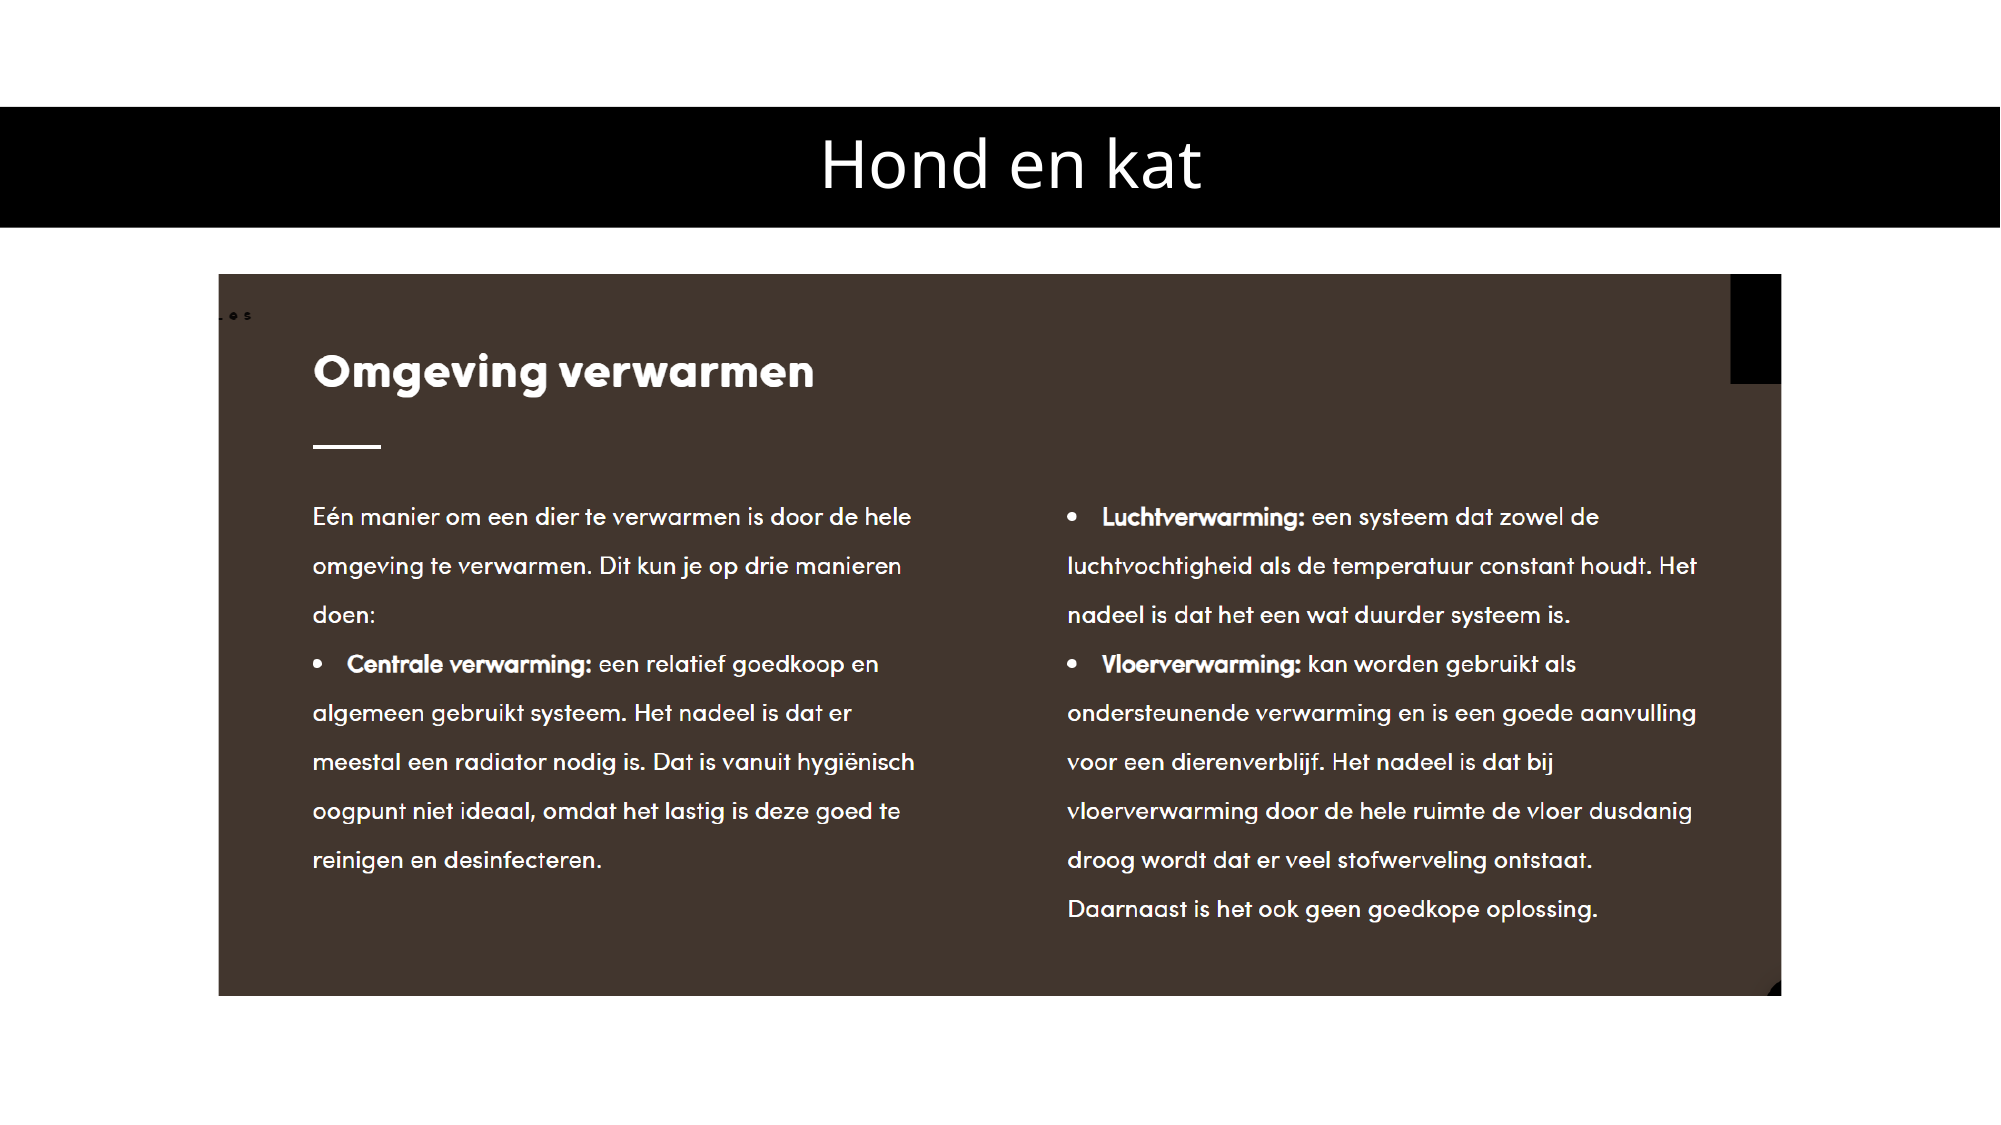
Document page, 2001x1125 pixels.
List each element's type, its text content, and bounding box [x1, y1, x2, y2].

text_box [0, 106, 2000, 229]
title Hond en kat [91, 105, 1931, 228]
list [218, 274, 1782, 996]
